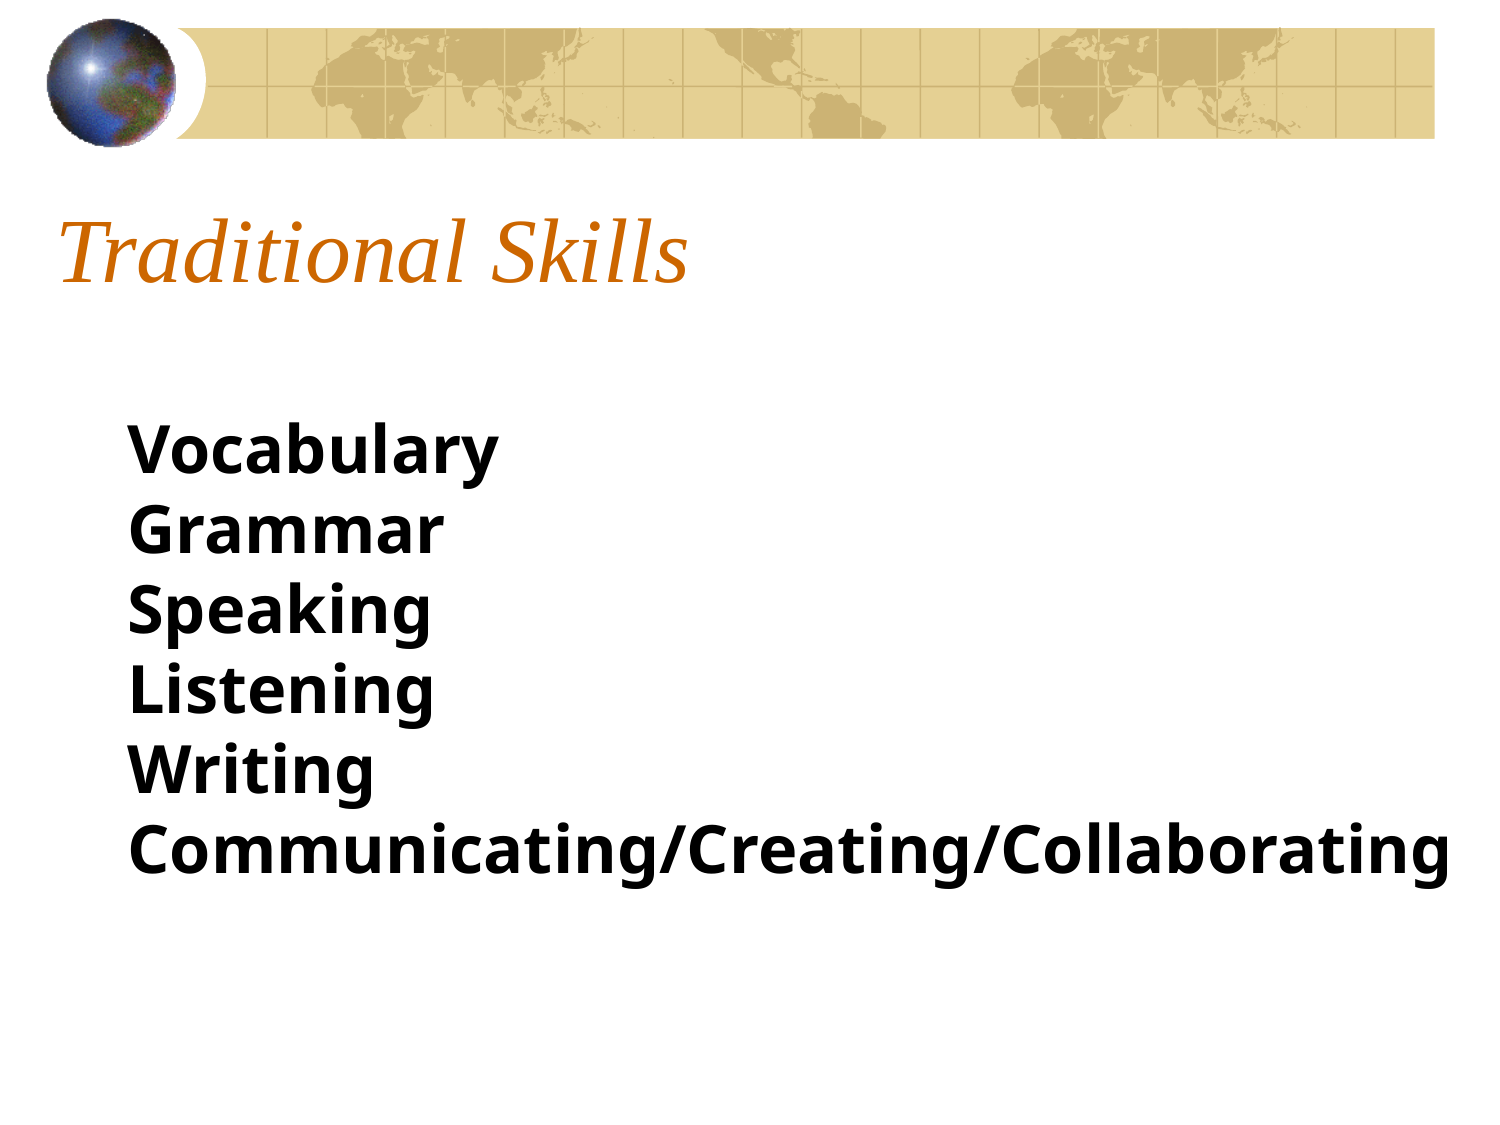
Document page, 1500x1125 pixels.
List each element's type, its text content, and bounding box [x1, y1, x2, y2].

title Traditional Skills [40, 152, 1316, 341]
text_box Vocabulary Grammar Speaking Listening Writing Communicating/Creating/Collaborating [112, 399, 1500, 895]
picture [42, 14, 190, 151]
